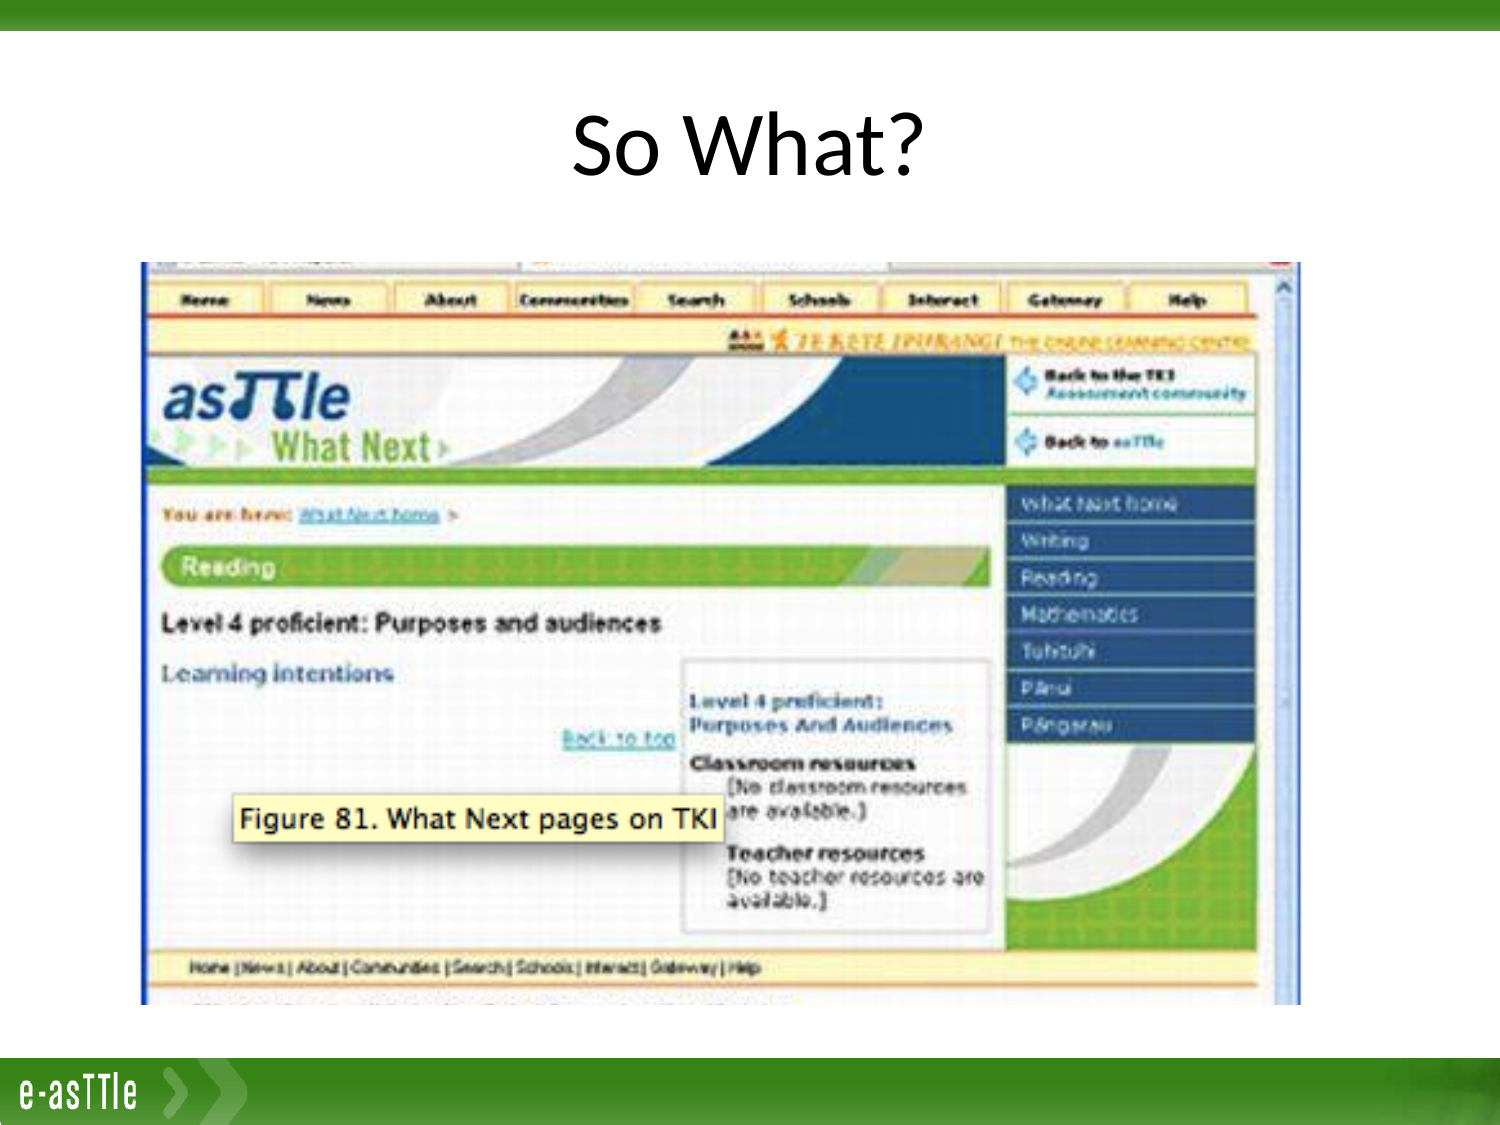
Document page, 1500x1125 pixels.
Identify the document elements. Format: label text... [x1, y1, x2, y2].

title So What? [75, 45, 1425, 233]
picture [0, 1058, 1500, 1125]
picture [0, 0, 1500, 31]
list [74, 262, 1426, 1006]
